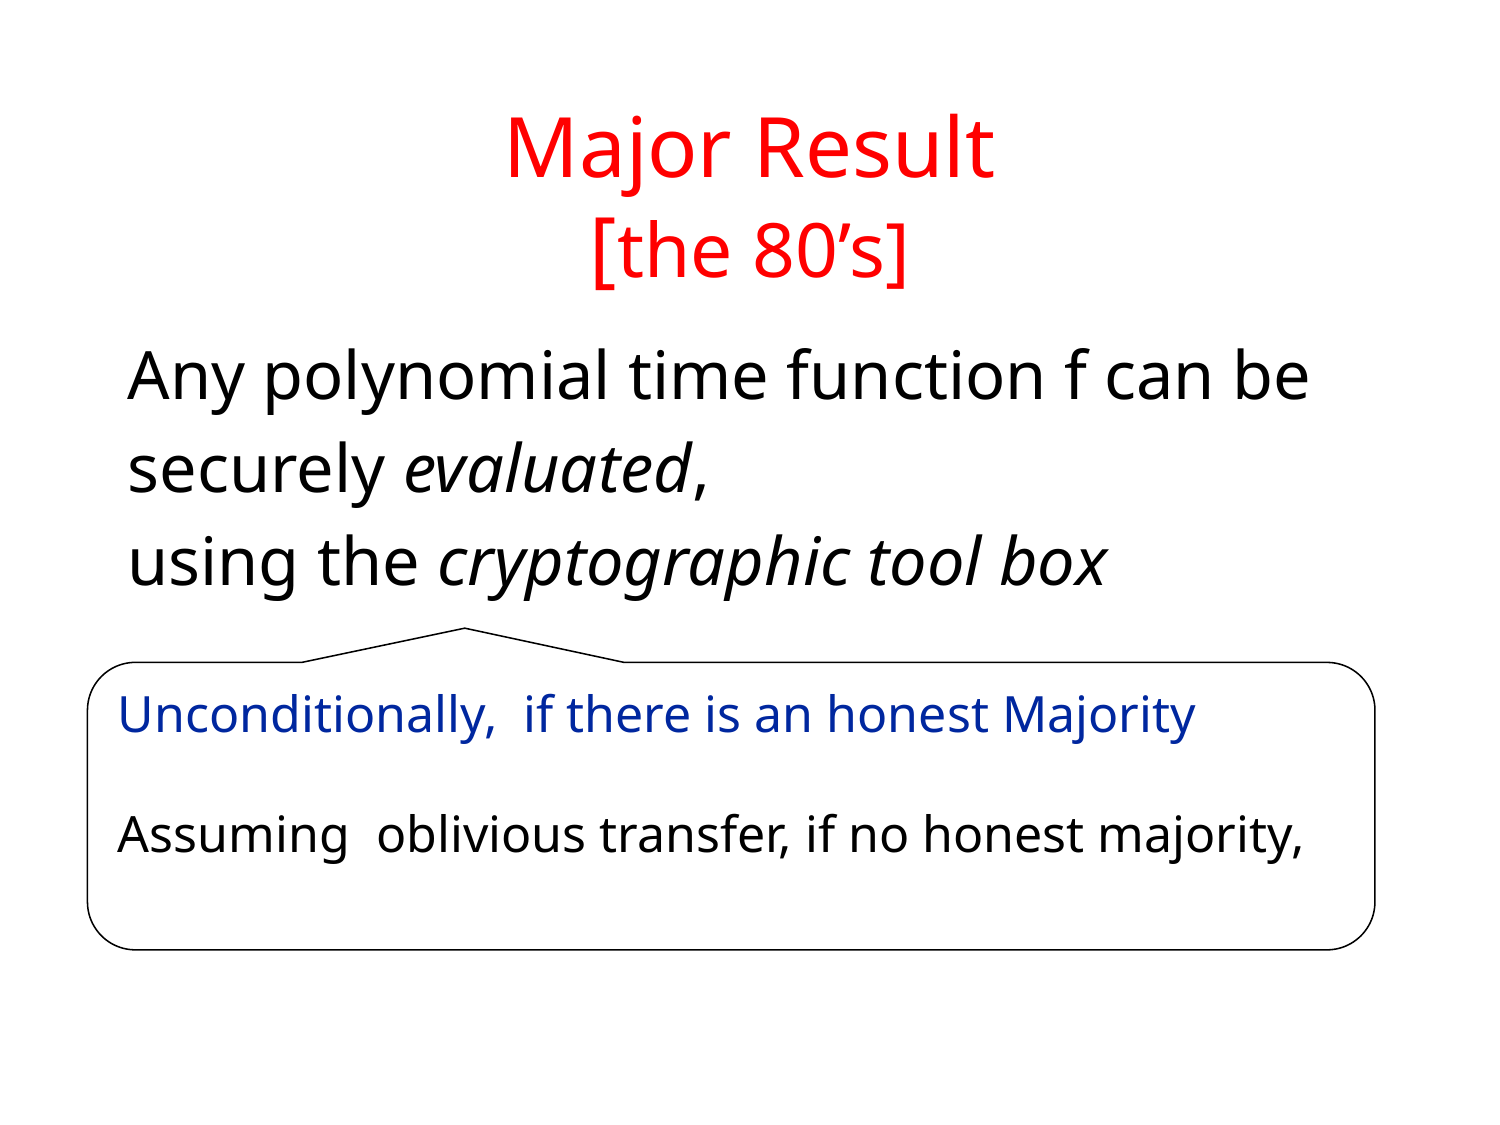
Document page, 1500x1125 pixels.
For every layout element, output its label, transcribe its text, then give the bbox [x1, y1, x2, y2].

list Any polynomial time function f can be securely evaluated, using the cryptographic tool box [112, 324, 1401, 701]
text_box [87, 628, 1375, 950]
title Major Result [the 80’s] [112, 99, 1388, 288]
